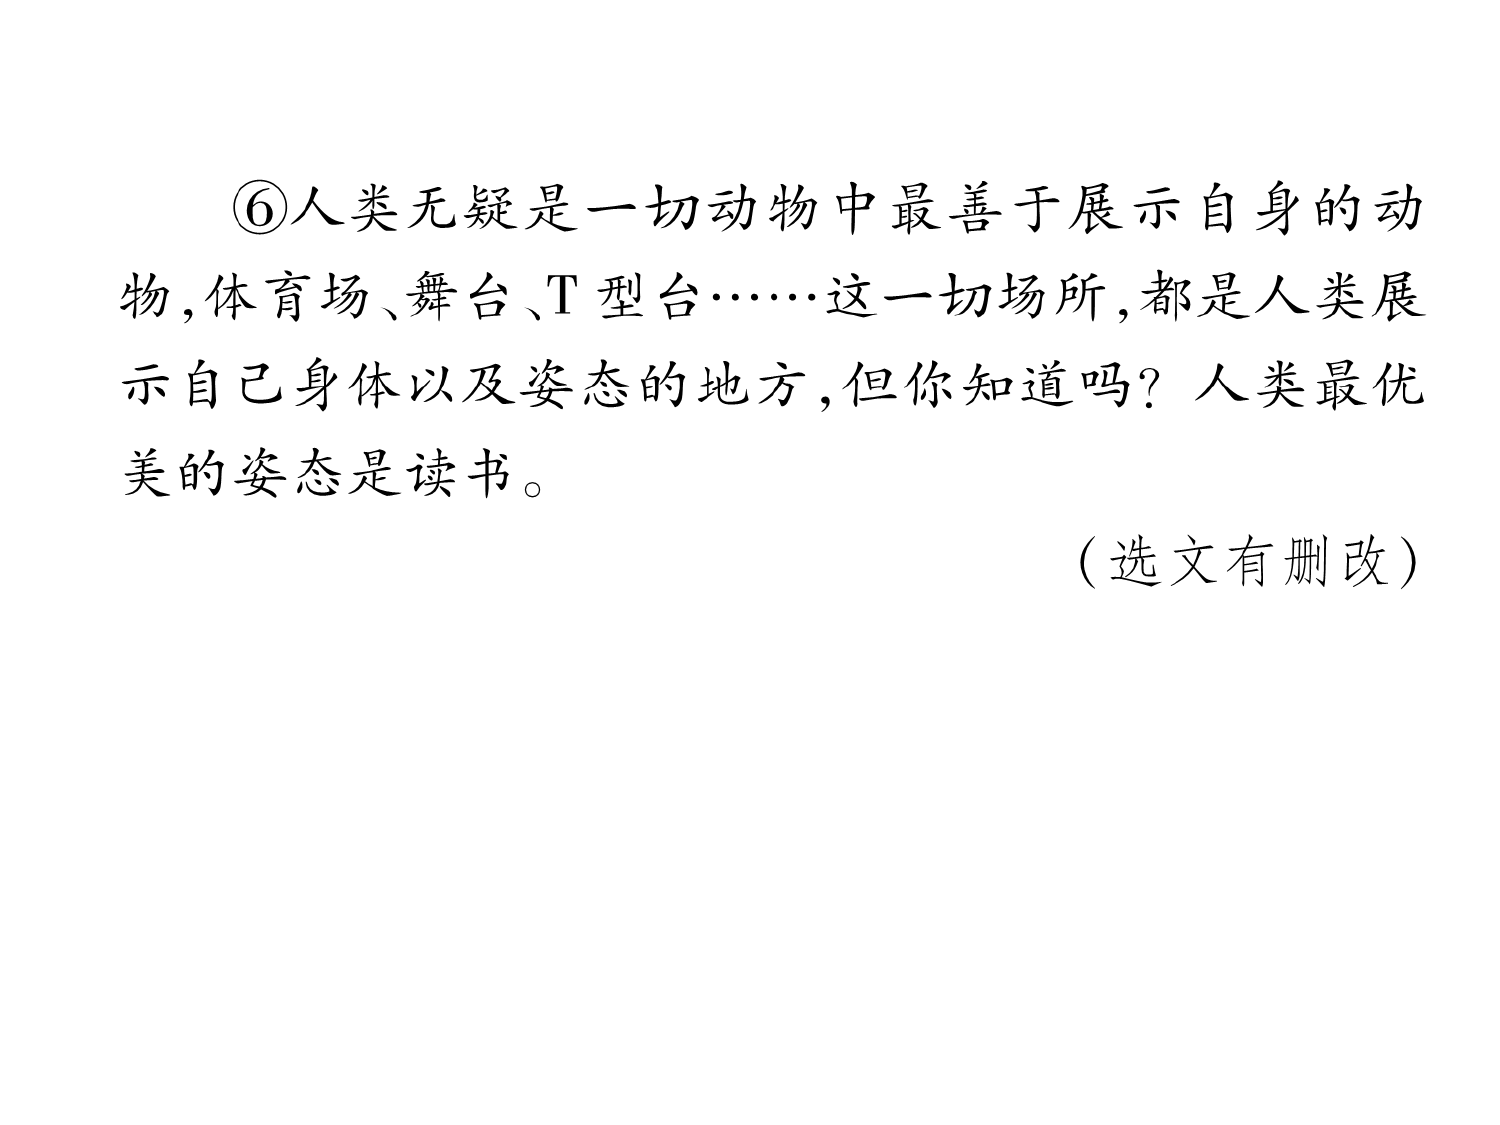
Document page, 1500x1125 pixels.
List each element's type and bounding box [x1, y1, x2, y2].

picture [105, 169, 1443, 605]
